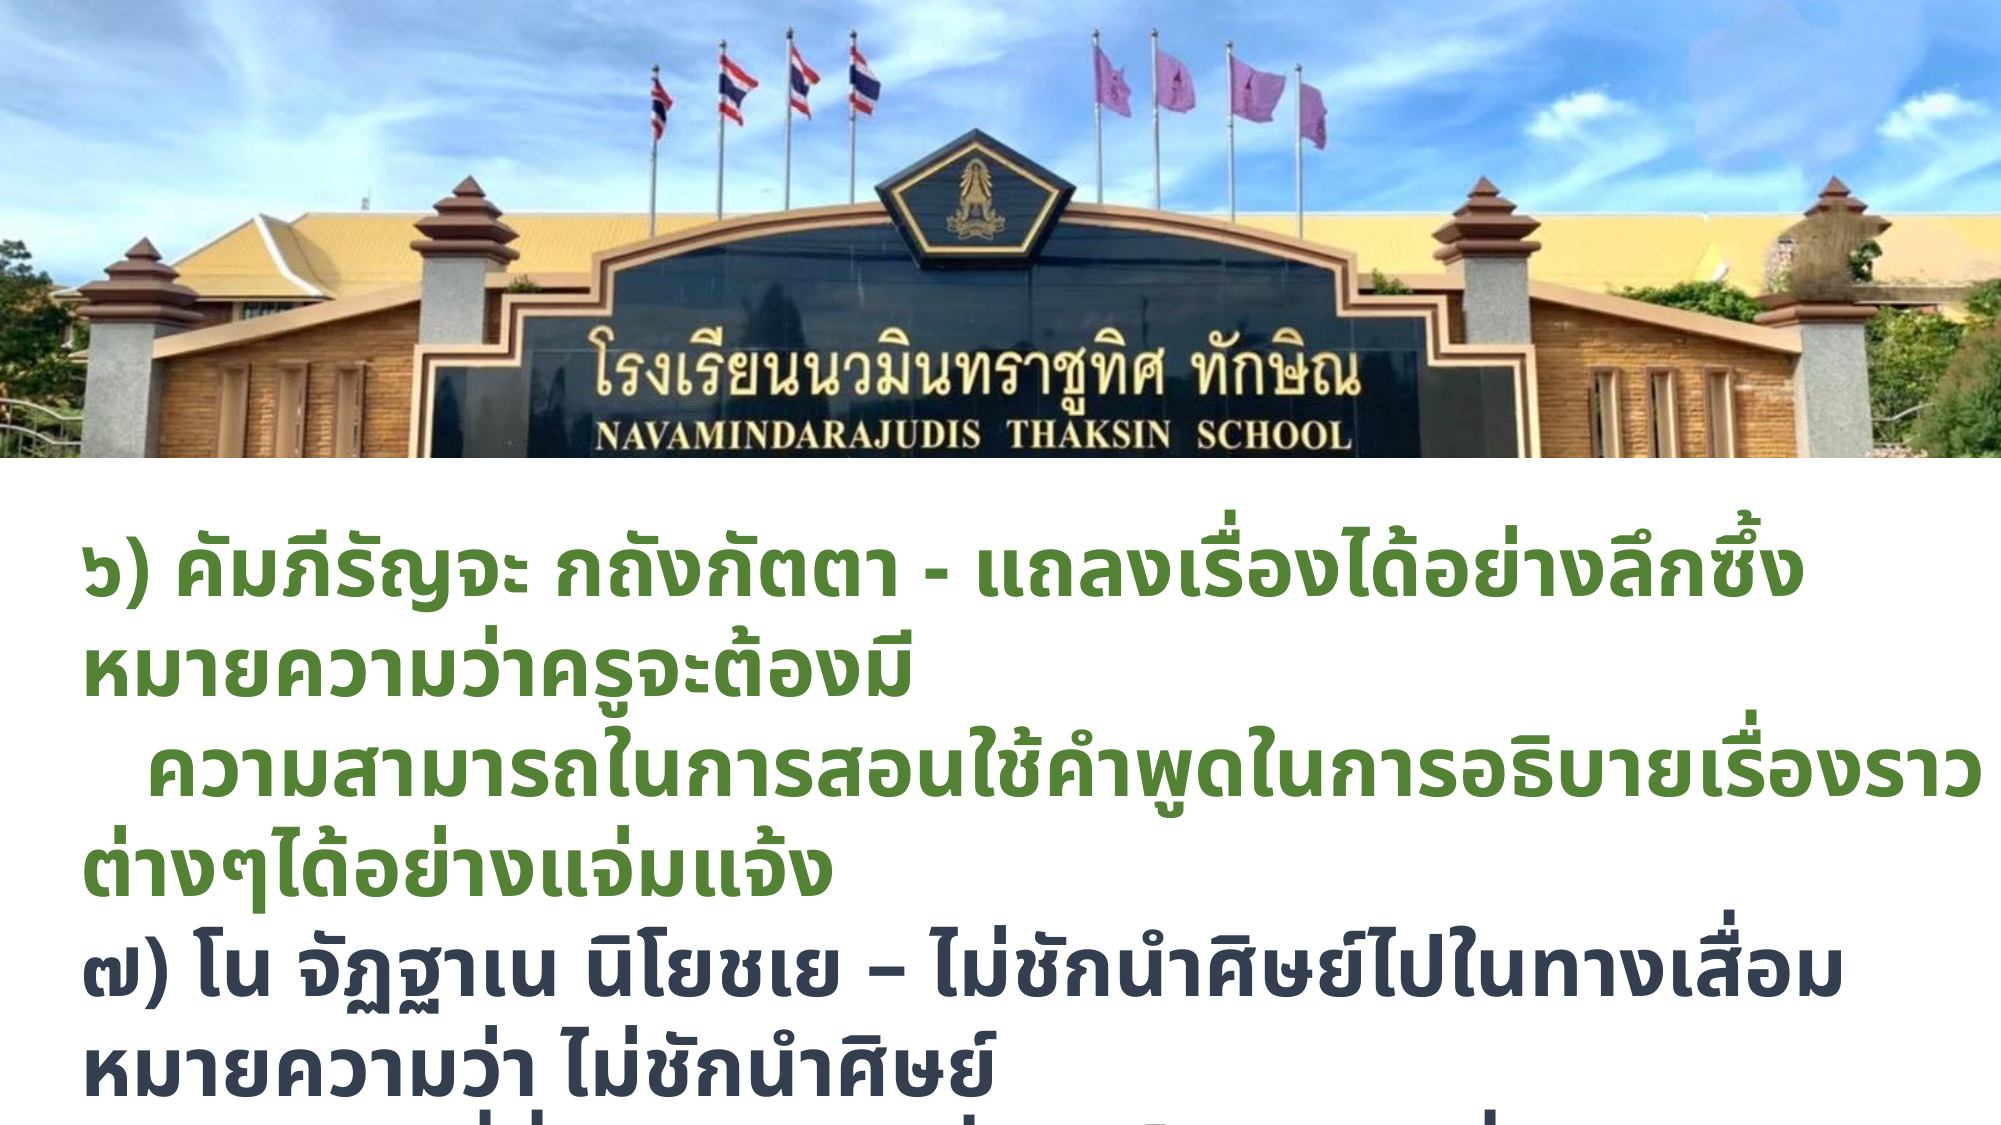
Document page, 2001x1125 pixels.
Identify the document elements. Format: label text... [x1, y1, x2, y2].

picture [0, 0, 2001, 458]
text_box ๖) คัมภีรัญจะ กถังกัตตา - แถลงเรื่องได้อย่างลึกซึ้ง หมายความว่าครูจะต้องมี ความสามารถในการสอนใช้คำพูดในการอธิบายเรื่องราวต่างๆได้อย่างแจ่มแจ้ง ๗) โน จัฏฐาเน นิโยชเย – ไม่ชักนำศิษย์ไปในทางเสื่อม หมายความว่า ไม่ชักนำศิษย์ ไปในทางที่ต่ำทรามใดๆ สิ่งใดเป็นความเสื่อมโทรมทางจิต [65, 506, 2000, 1125]
